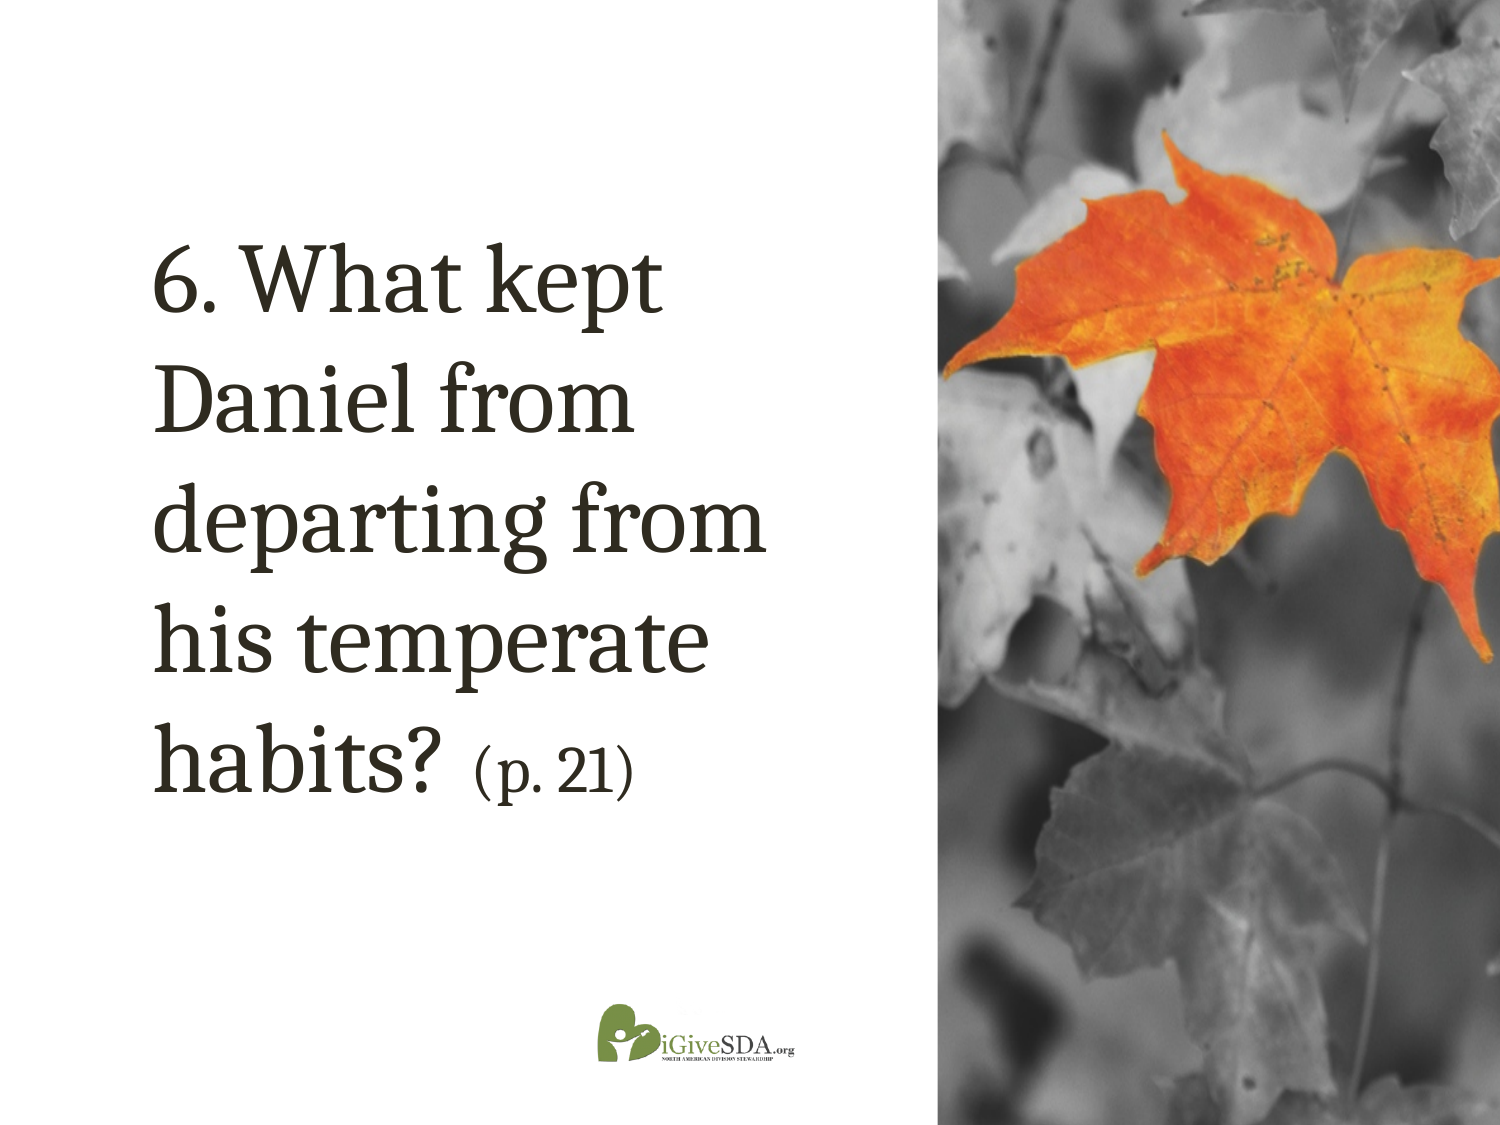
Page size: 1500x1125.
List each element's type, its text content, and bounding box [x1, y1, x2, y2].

picture [580, 989, 804, 1077]
picture [937, 0, 1500, 1125]
title 6. What kept Daniel from departing from his temperate habits? (p. 21) [137, 187, 925, 838]
